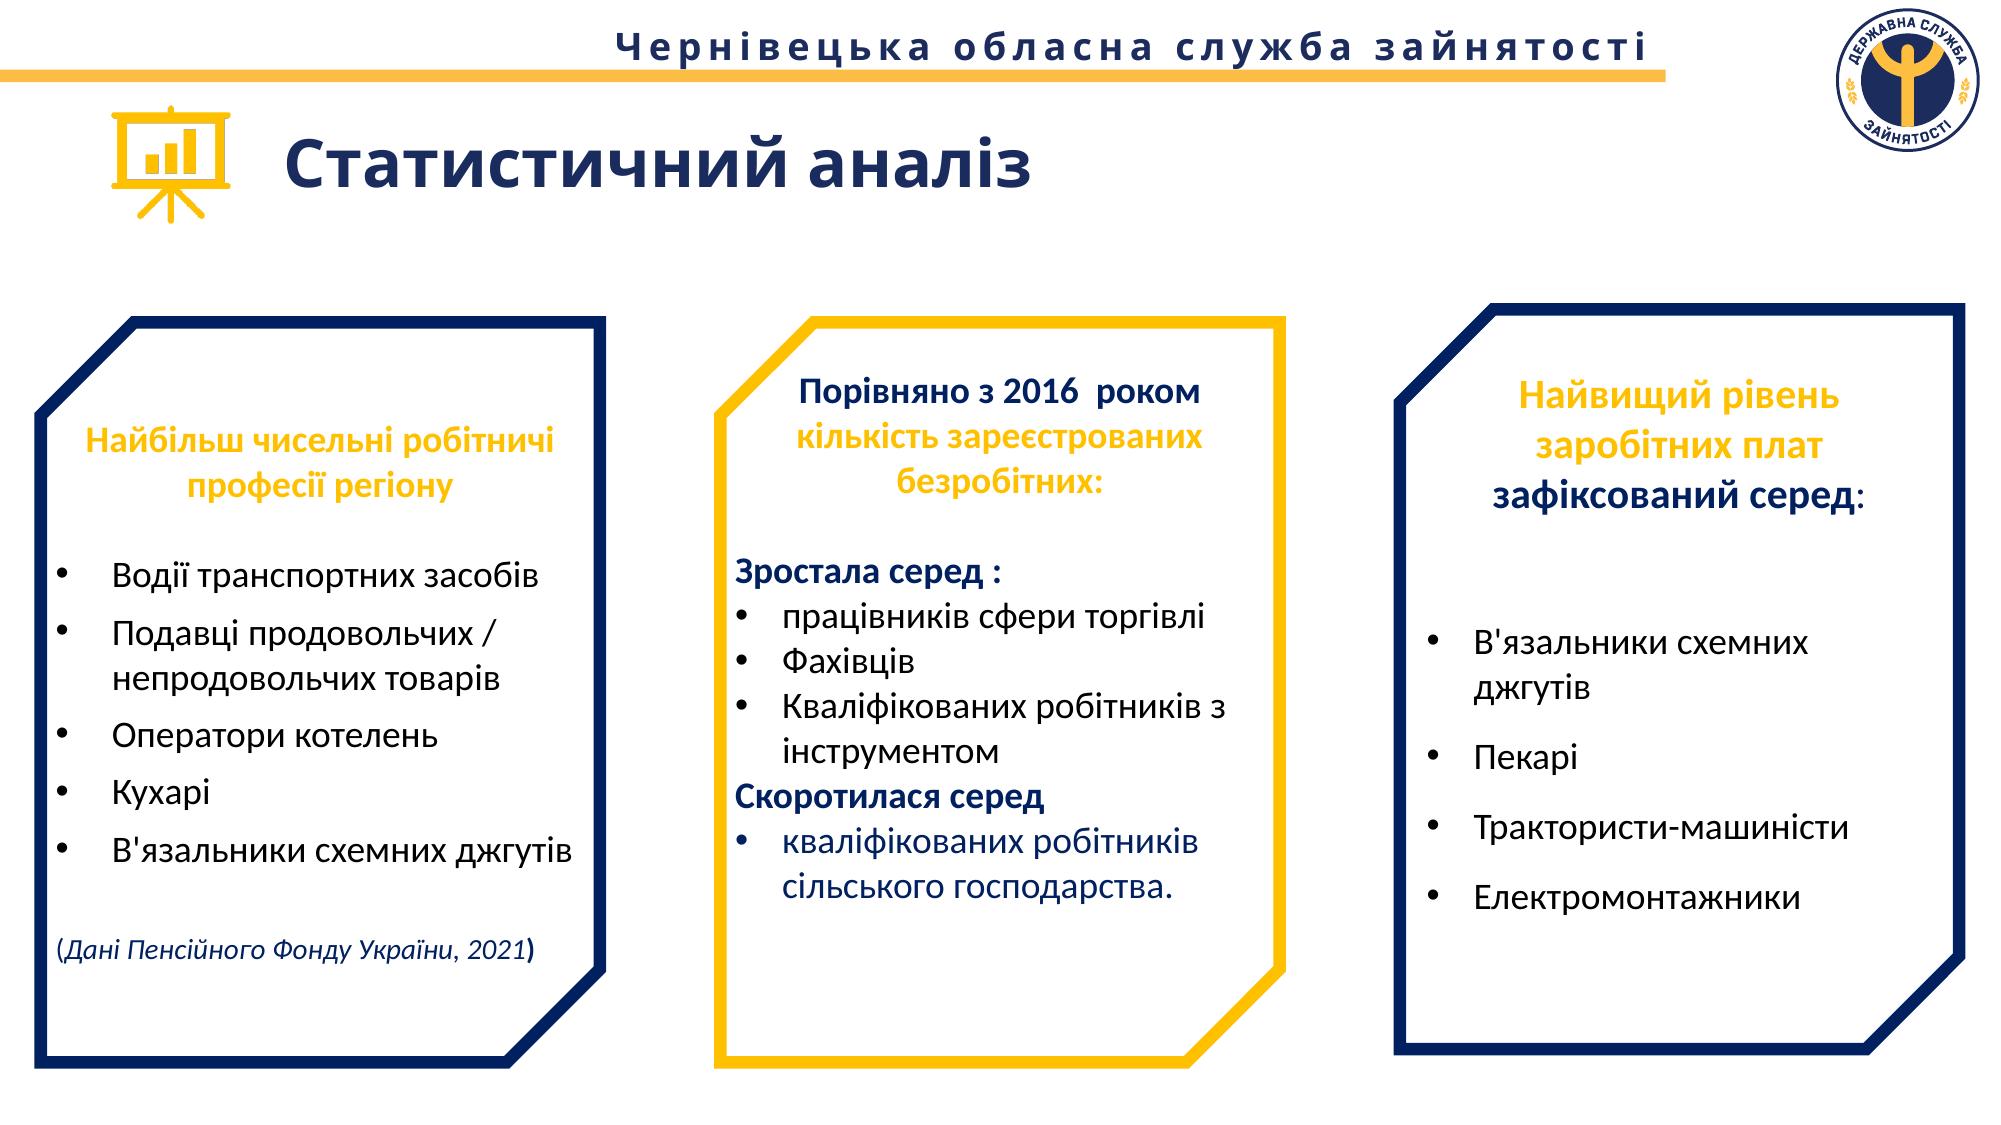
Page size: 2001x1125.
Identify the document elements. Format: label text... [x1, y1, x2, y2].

title Статистичний аналіз [268, 122, 1715, 210]
text_box [47, 321, 601, 971]
text_box [0, 68, 1667, 83]
text_box Найбільш чисельні робітничі професії регіону Водії транспортних засобів Подавці продовольчих / непродовольчих товарів Оператори котелень Кухарі В'язальники схемних джгутів (Дані Пенсійного Фонду України, 2021) [40, 407, 600, 1025]
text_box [1829, 1, 1988, 160]
text_box Чернівецька обласна служба зайнятості [600, 15, 1666, 76]
text_box [1398, 308, 1961, 1051]
text_box [719, 321, 1281, 1064]
text_box Найвищий рівень заробітних плат зафіксований серед: В'язальники схемних джгутів Пекарі Трактористи-машиністи Електромонтажники [1411, 359, 1948, 924]
text_box [39, 414, 546, 1064]
text_box Порівняно з 2016 роком кількість зареєстрованих безробітних: Зростала серед : працівників сфери торгівлі Фахівців Кваліфікованих робітників з інструментом Скоротилася серед кваліфікованих робітників сільського господарства. [720, 359, 1280, 914]
picture [95, 88, 246, 239]
